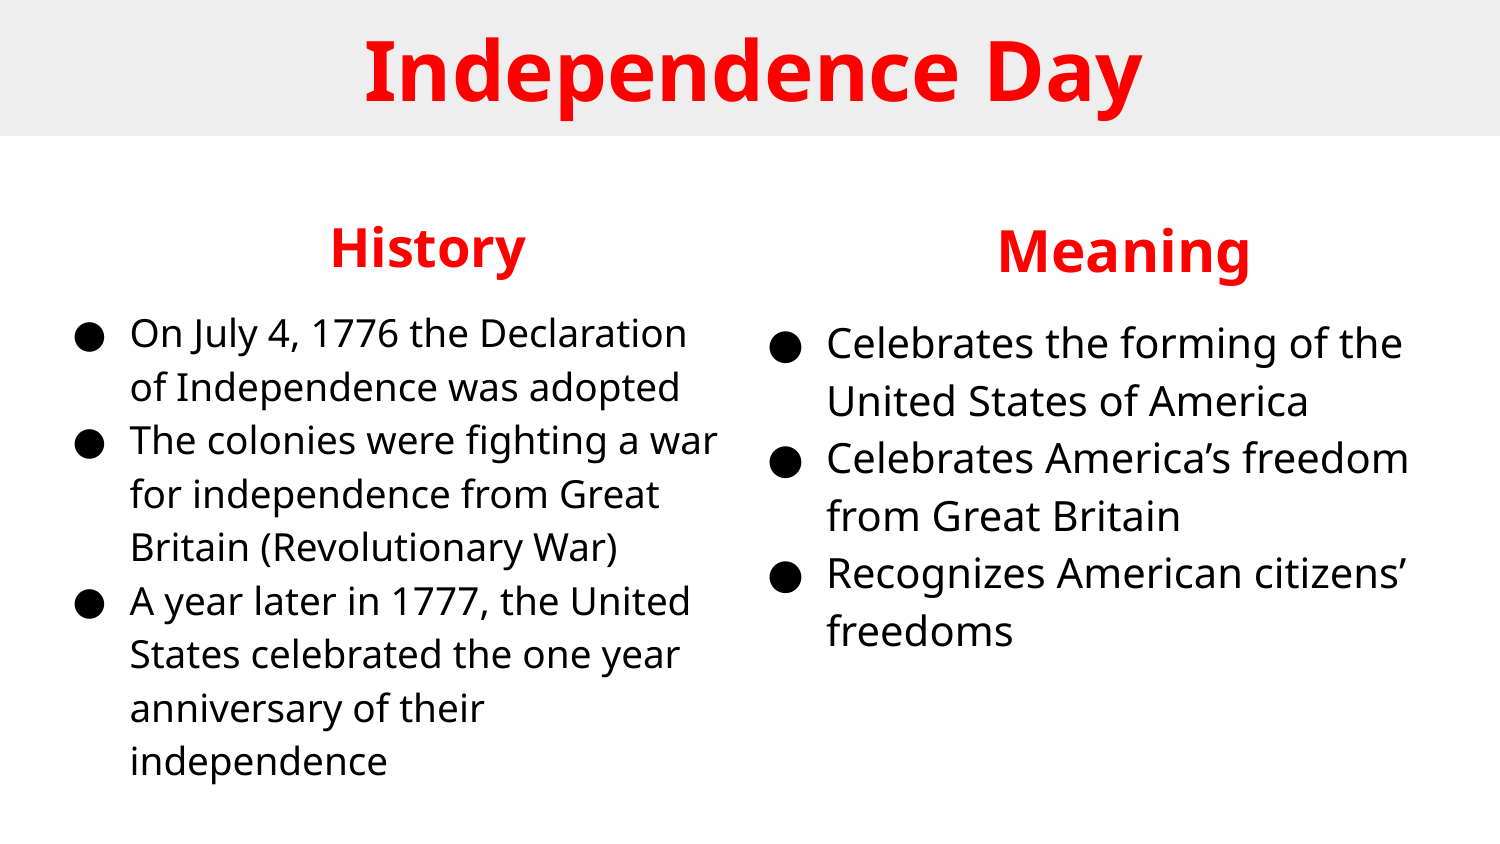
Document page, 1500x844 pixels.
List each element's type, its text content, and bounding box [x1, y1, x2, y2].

title Independence Day [0, 0, 1500, 136]
list History On July 4, 1776 the Declaration of Independence was adopted The colonies were fighting a war for independence from Great Britain (Revolutionary War) A year later in 1777, the United States celebrated the one year anniversary of their independence [39, 189, 735, 810]
list Meaning Celebrates the forming of the United States of America Celebrates America’s freedom from Great Britain Recognizes American citizens’ freedoms [735, 189, 1438, 810]
